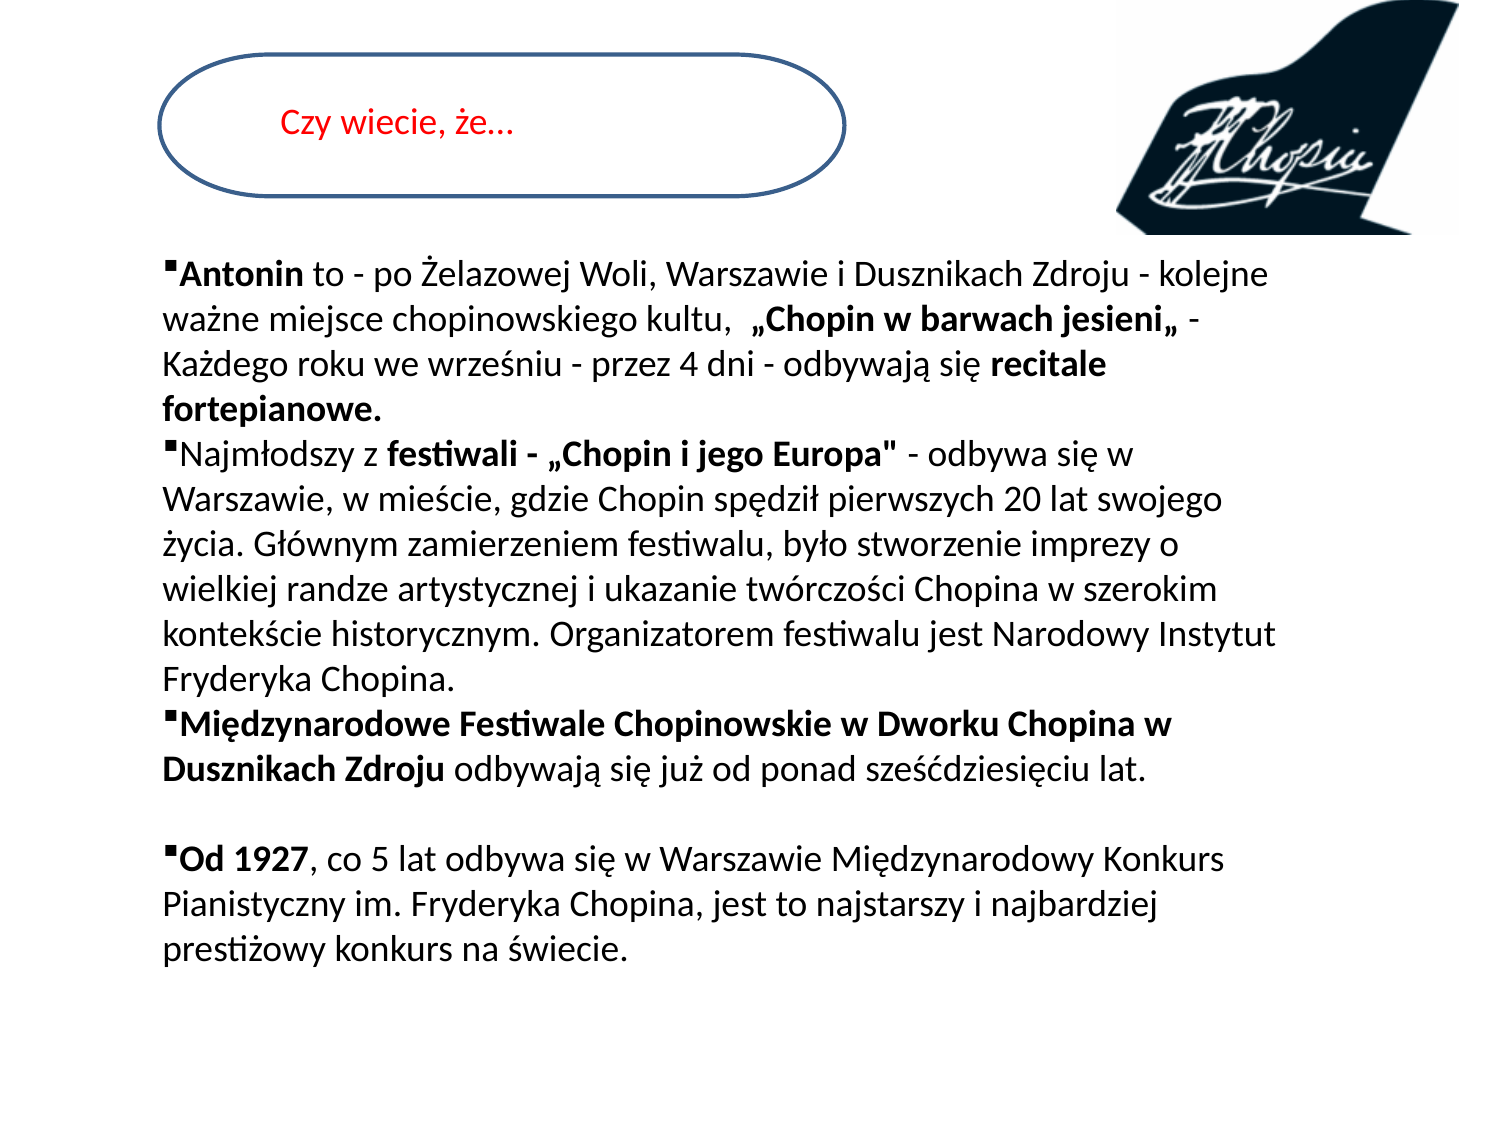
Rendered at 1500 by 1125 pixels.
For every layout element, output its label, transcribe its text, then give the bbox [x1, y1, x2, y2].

text_box [157, 52, 840, 199]
text_box Czy wiecie, że… [265, 89, 928, 150]
picture [1115, 0, 1459, 235]
text_box Antonin to - po Żelazowej Woli, Warszawie i Dusznikach Zdroju - kolejne ważne miejsce chopinowskiego kultu, „Chopin w barwach jesieni„ - Każdego roku we wrześniu - przez 4 dni - odbywają się recitale fortepianowe. Najmłodszy z festiwali - „Chopin i jego Europa" - odbywa się w Warszawie, w mieście, gdzie Chopin spędził pierwszych 20 lat swojego życia. Głównym zamierzeniem festiwalu, było stworzenie imprezy o wielkiej randze artystycznej i ukazanie twórczości Chopina w szerokim kontekście historycznym. Organizatorem festiwalu jest Narodowy Instytut Fryderyka Chopina. Międzynarodowe Festiwale Chopinowskie w Dworku Chopina w Dusznikach Zdroju odbywają się już od ponad sześćdziesięciu lat. Od 1927, co 5 lat odbywa się w Warszawie Międzynarodowy Konkurs Pianistyczny im. Fryderyka Chopina, jest to najstarszy i najbardziej prestiżowy konkurs na świecie. [147, 196, 1317, 976]
